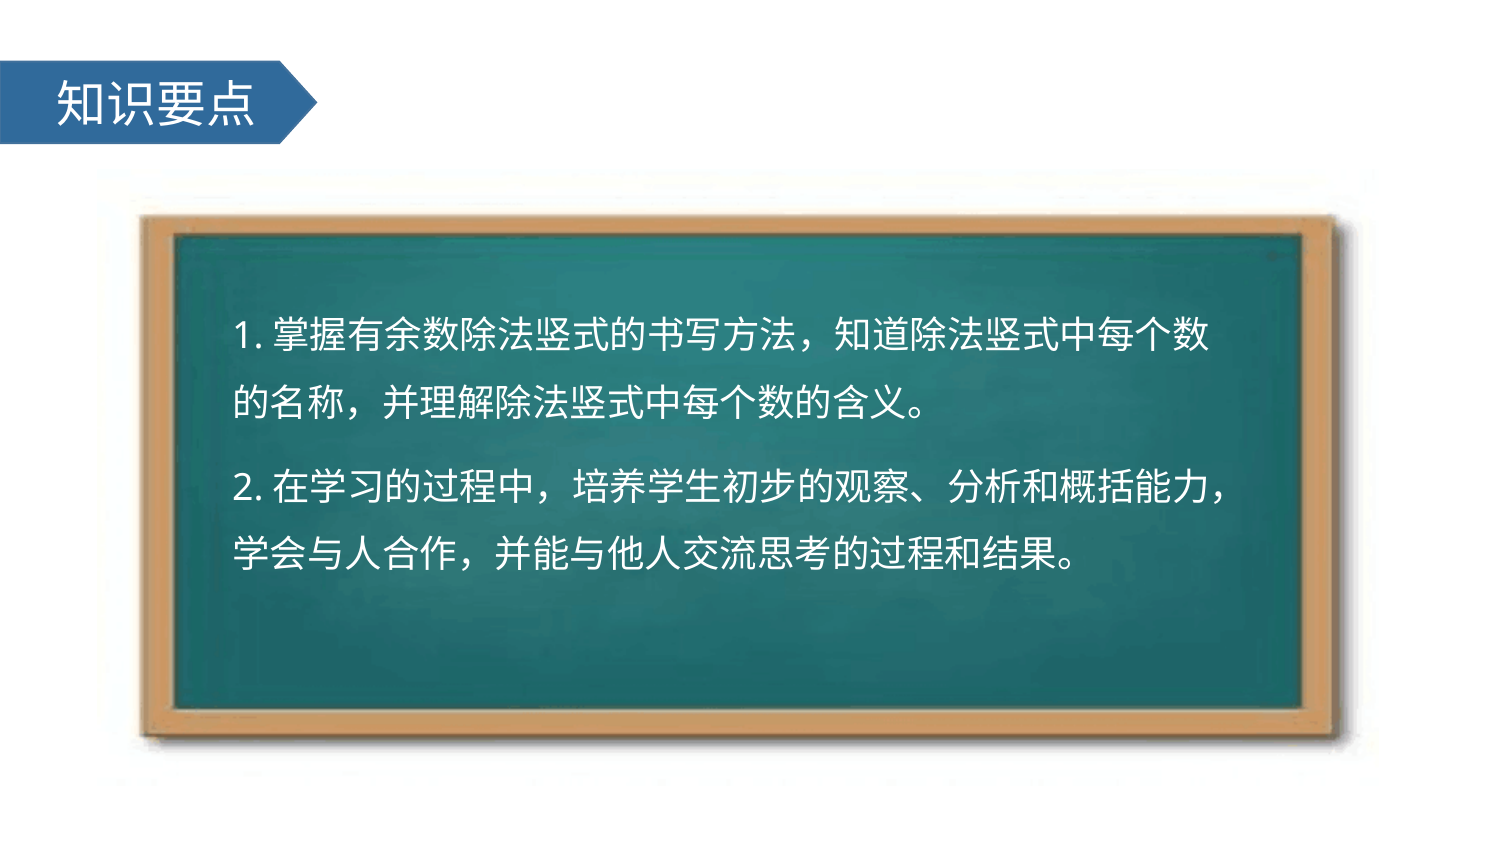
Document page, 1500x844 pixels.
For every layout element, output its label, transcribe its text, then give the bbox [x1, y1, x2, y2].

picture [97, 169, 1379, 786]
text_box 知识要点 [0, 61, 317, 144]
